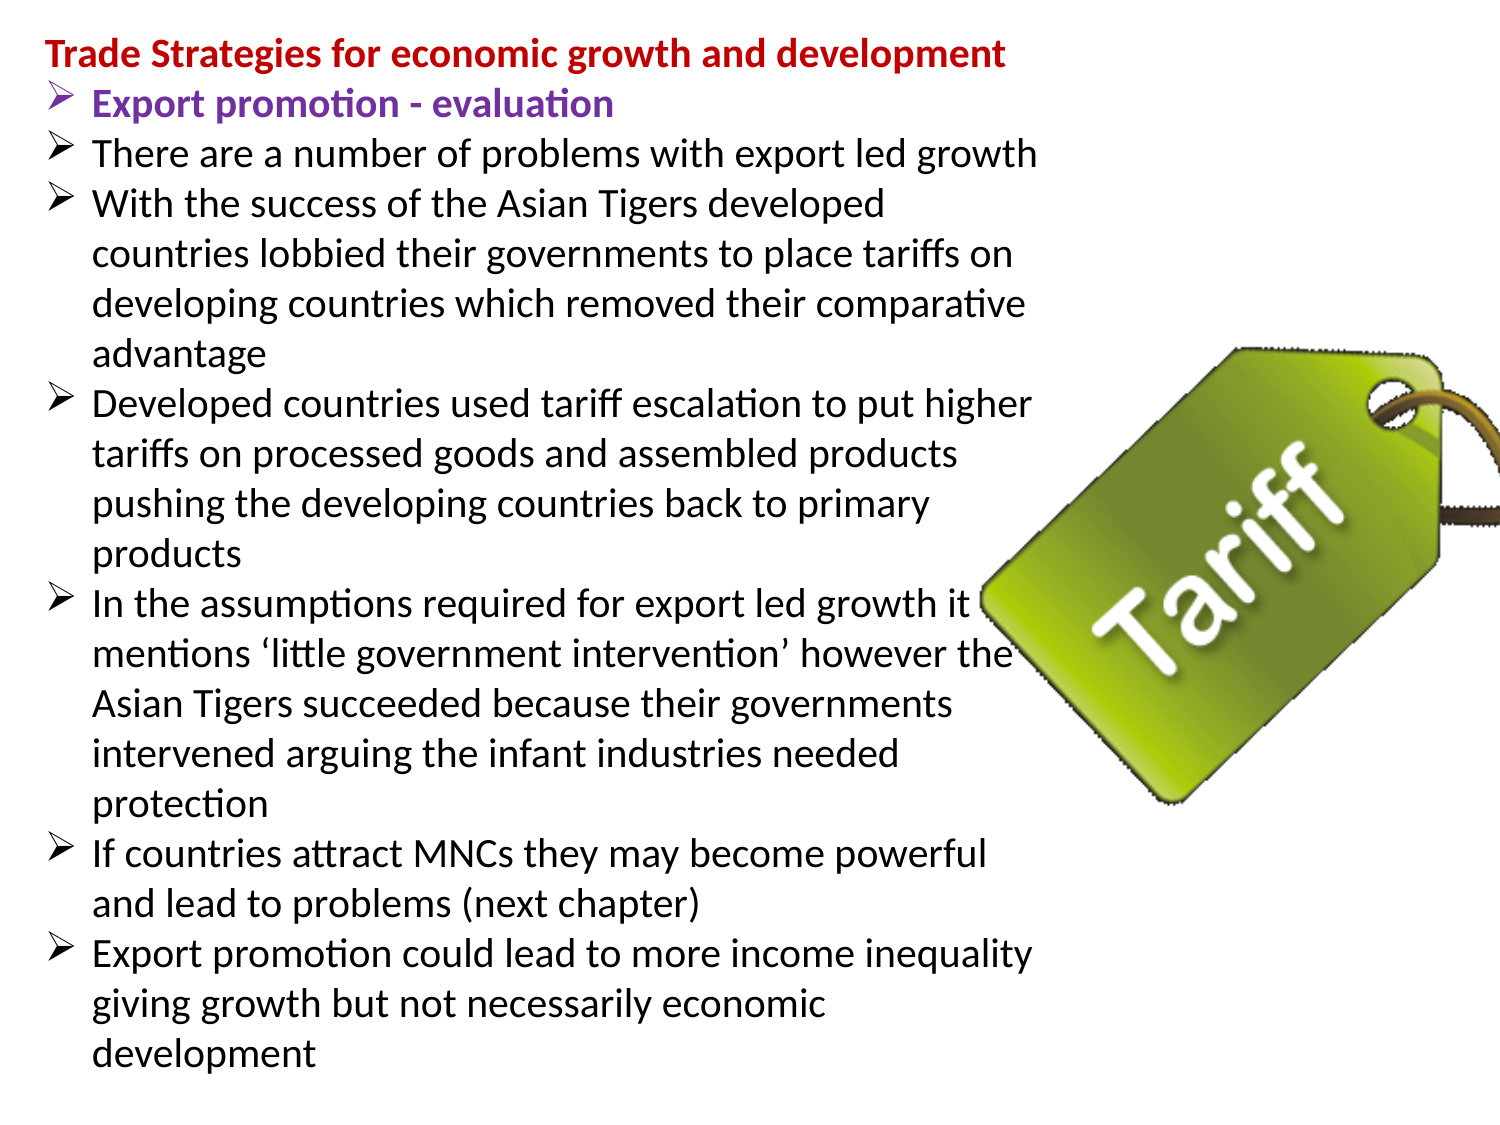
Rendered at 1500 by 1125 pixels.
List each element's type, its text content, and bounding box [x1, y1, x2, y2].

text_box Trade Strategies for economic growth and development Export promotion - evaluation There are a number of problems with export led growth With the success of the Asian Tigers developed countries lobbied their governments to place tariffs on developing countries which removed their comparative advantage Developed countries used tariff escalation to put higher tariffs on processed goods and assembled products pushing the developing countries back to primary products In the assumptions required for export led growth it mentions ‘little government intervention’ however the Asian Tigers succeeded because their governments intervened arguing the infant industries needed protection If countries attract MNCs they may become powerful and lead to problems (next chapter) Export promotion could lead to more income inequality giving growth but not necessarily economic development [30, 18, 1056, 1084]
picture [963, 307, 1500, 841]
